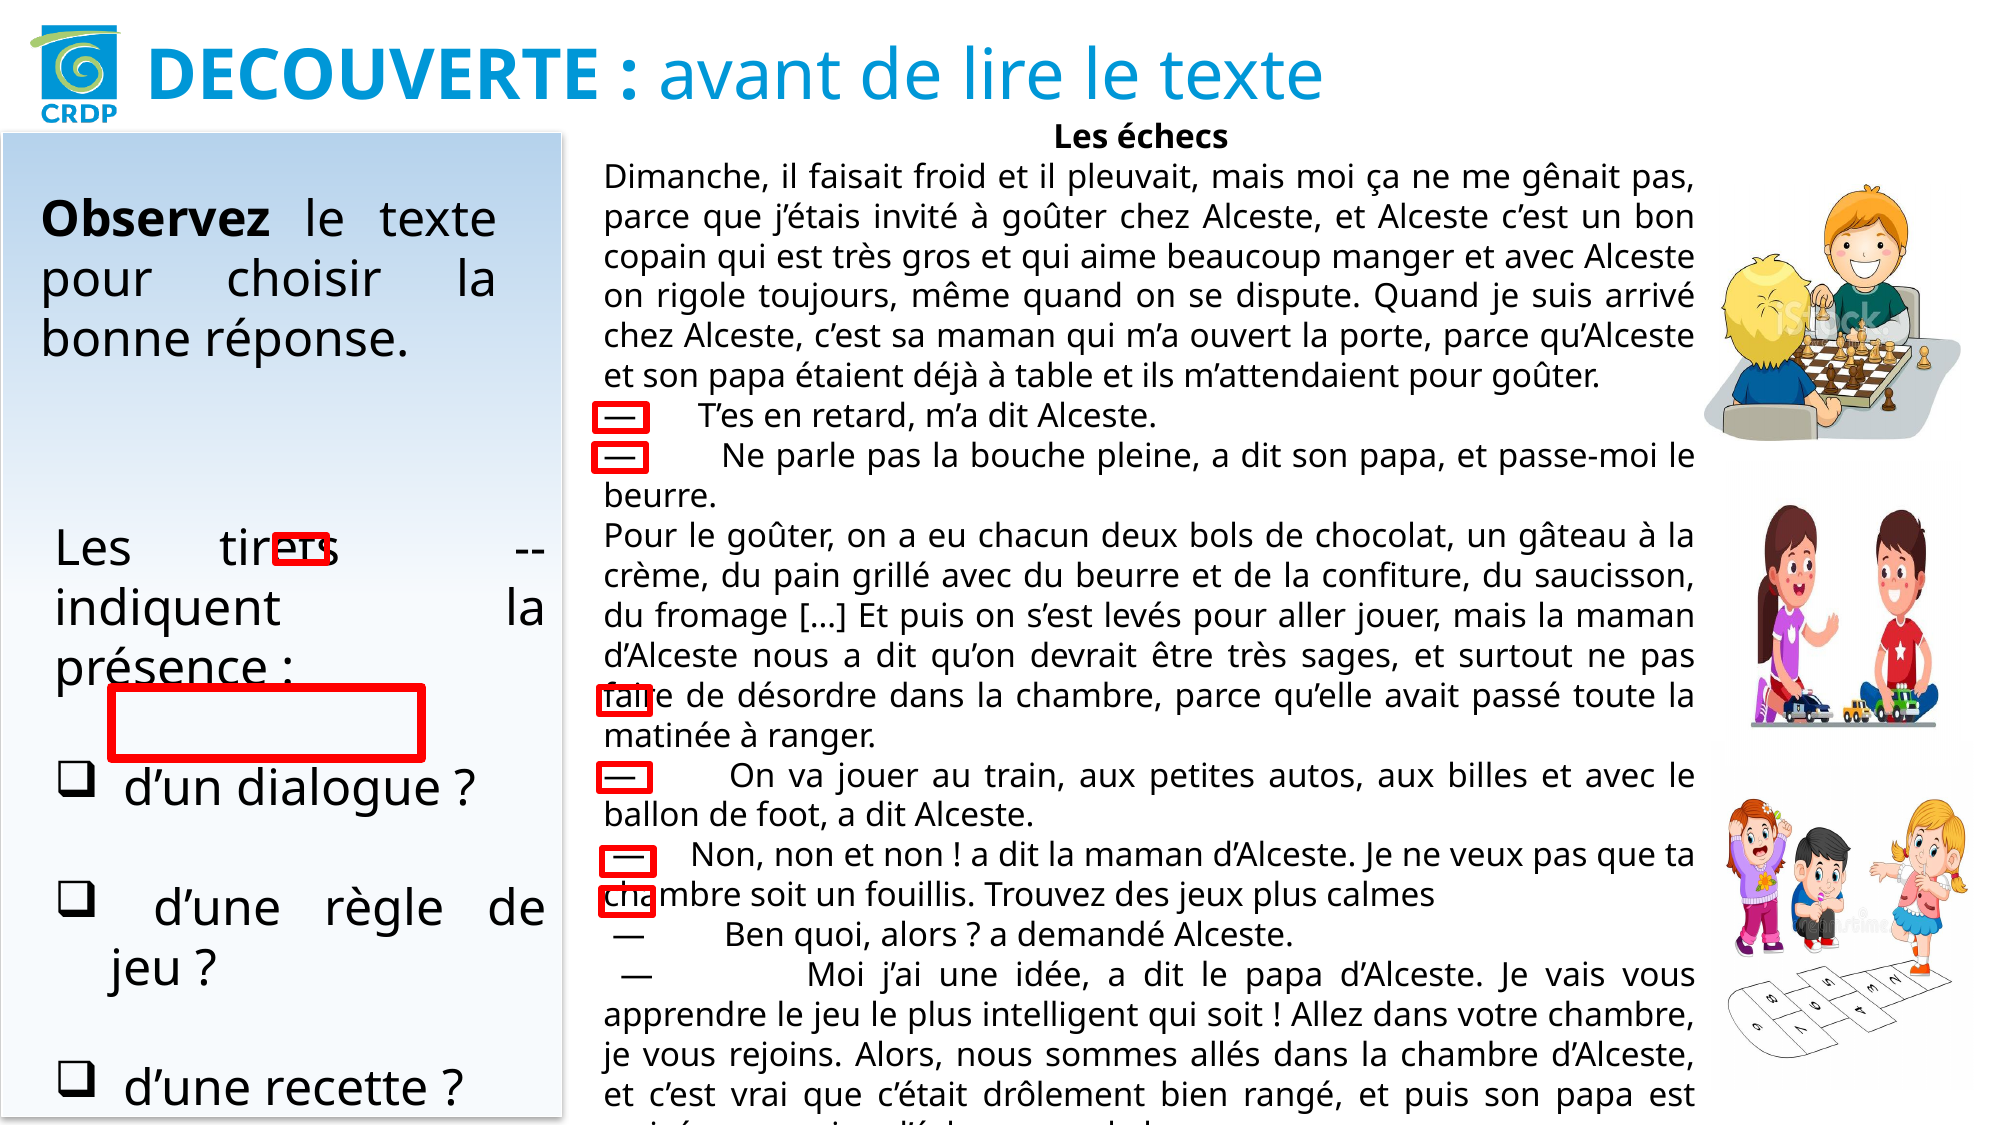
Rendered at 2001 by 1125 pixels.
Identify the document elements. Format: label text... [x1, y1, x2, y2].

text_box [588, 107, 1974, 1125]
text_box [1, 132, 562, 1117]
text_box DECOUVERTE : avant de lire le texte [130, 22, 1757, 125]
picture [86, 108, 94, 118]
text_box Observez le texte pour choisir la bonne réponse. [25, 179, 513, 436]
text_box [39, 457, 562, 877]
picture [30, 25, 121, 123]
